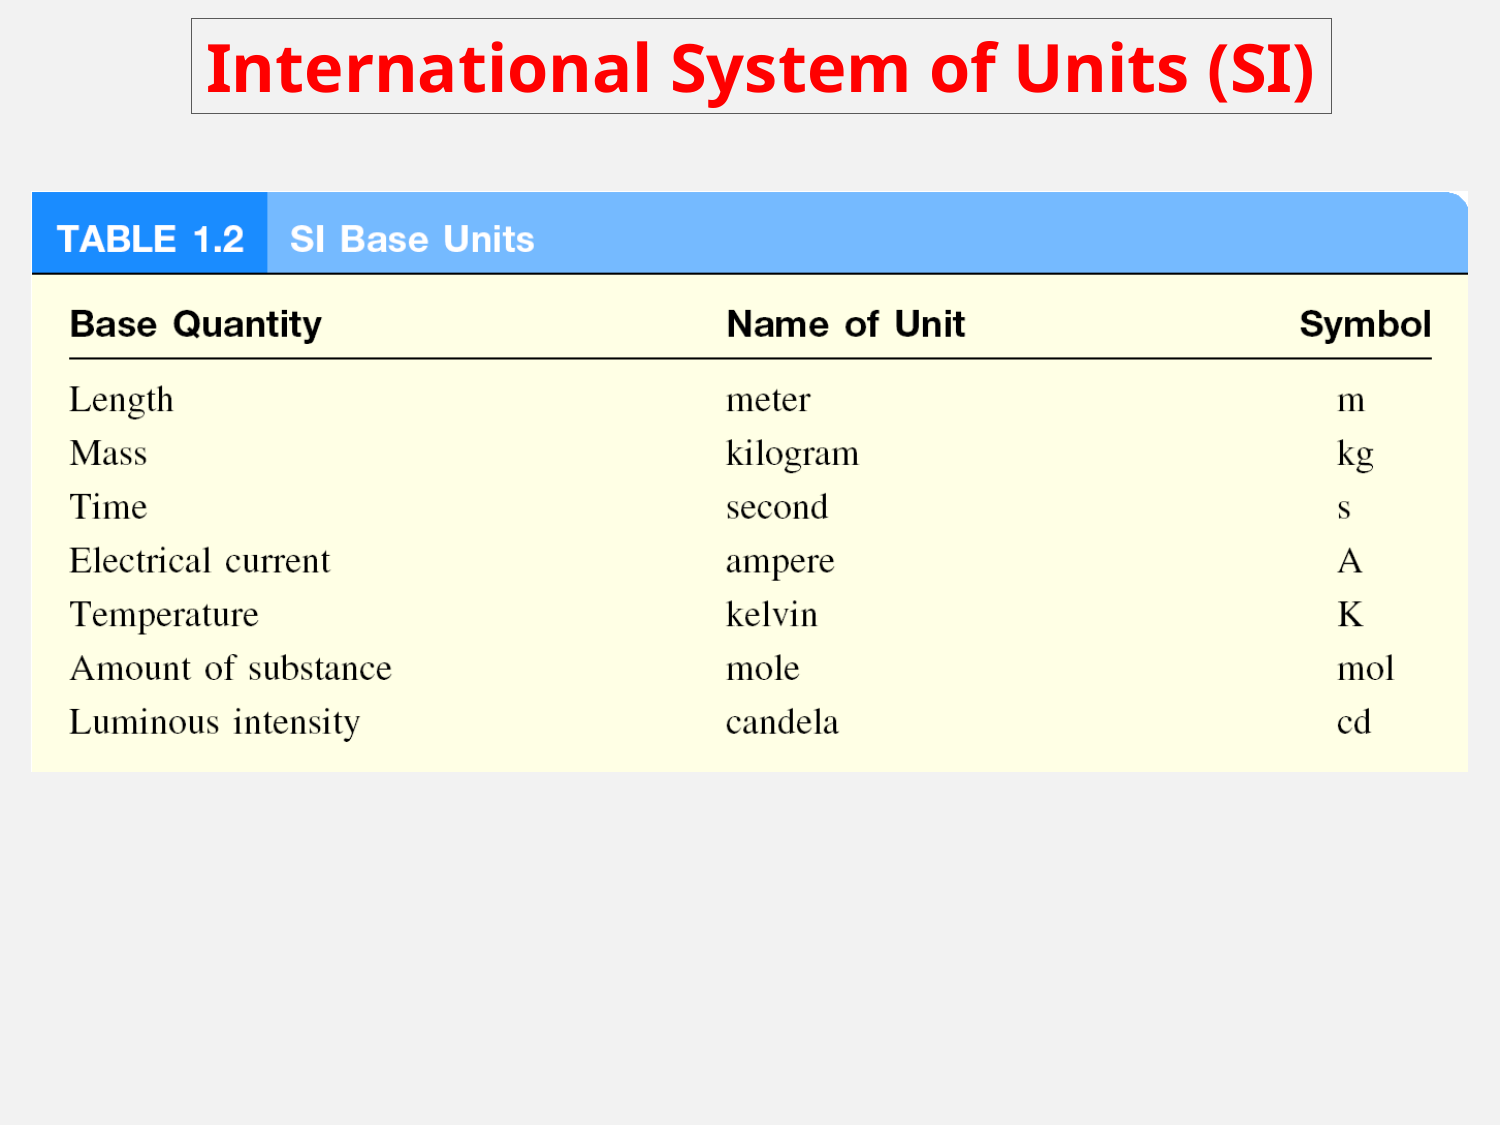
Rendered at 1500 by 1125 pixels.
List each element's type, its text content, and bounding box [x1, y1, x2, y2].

picture [31, 191, 1468, 772]
text_box International System of Units (SI) [191, 18, 1332, 114]
